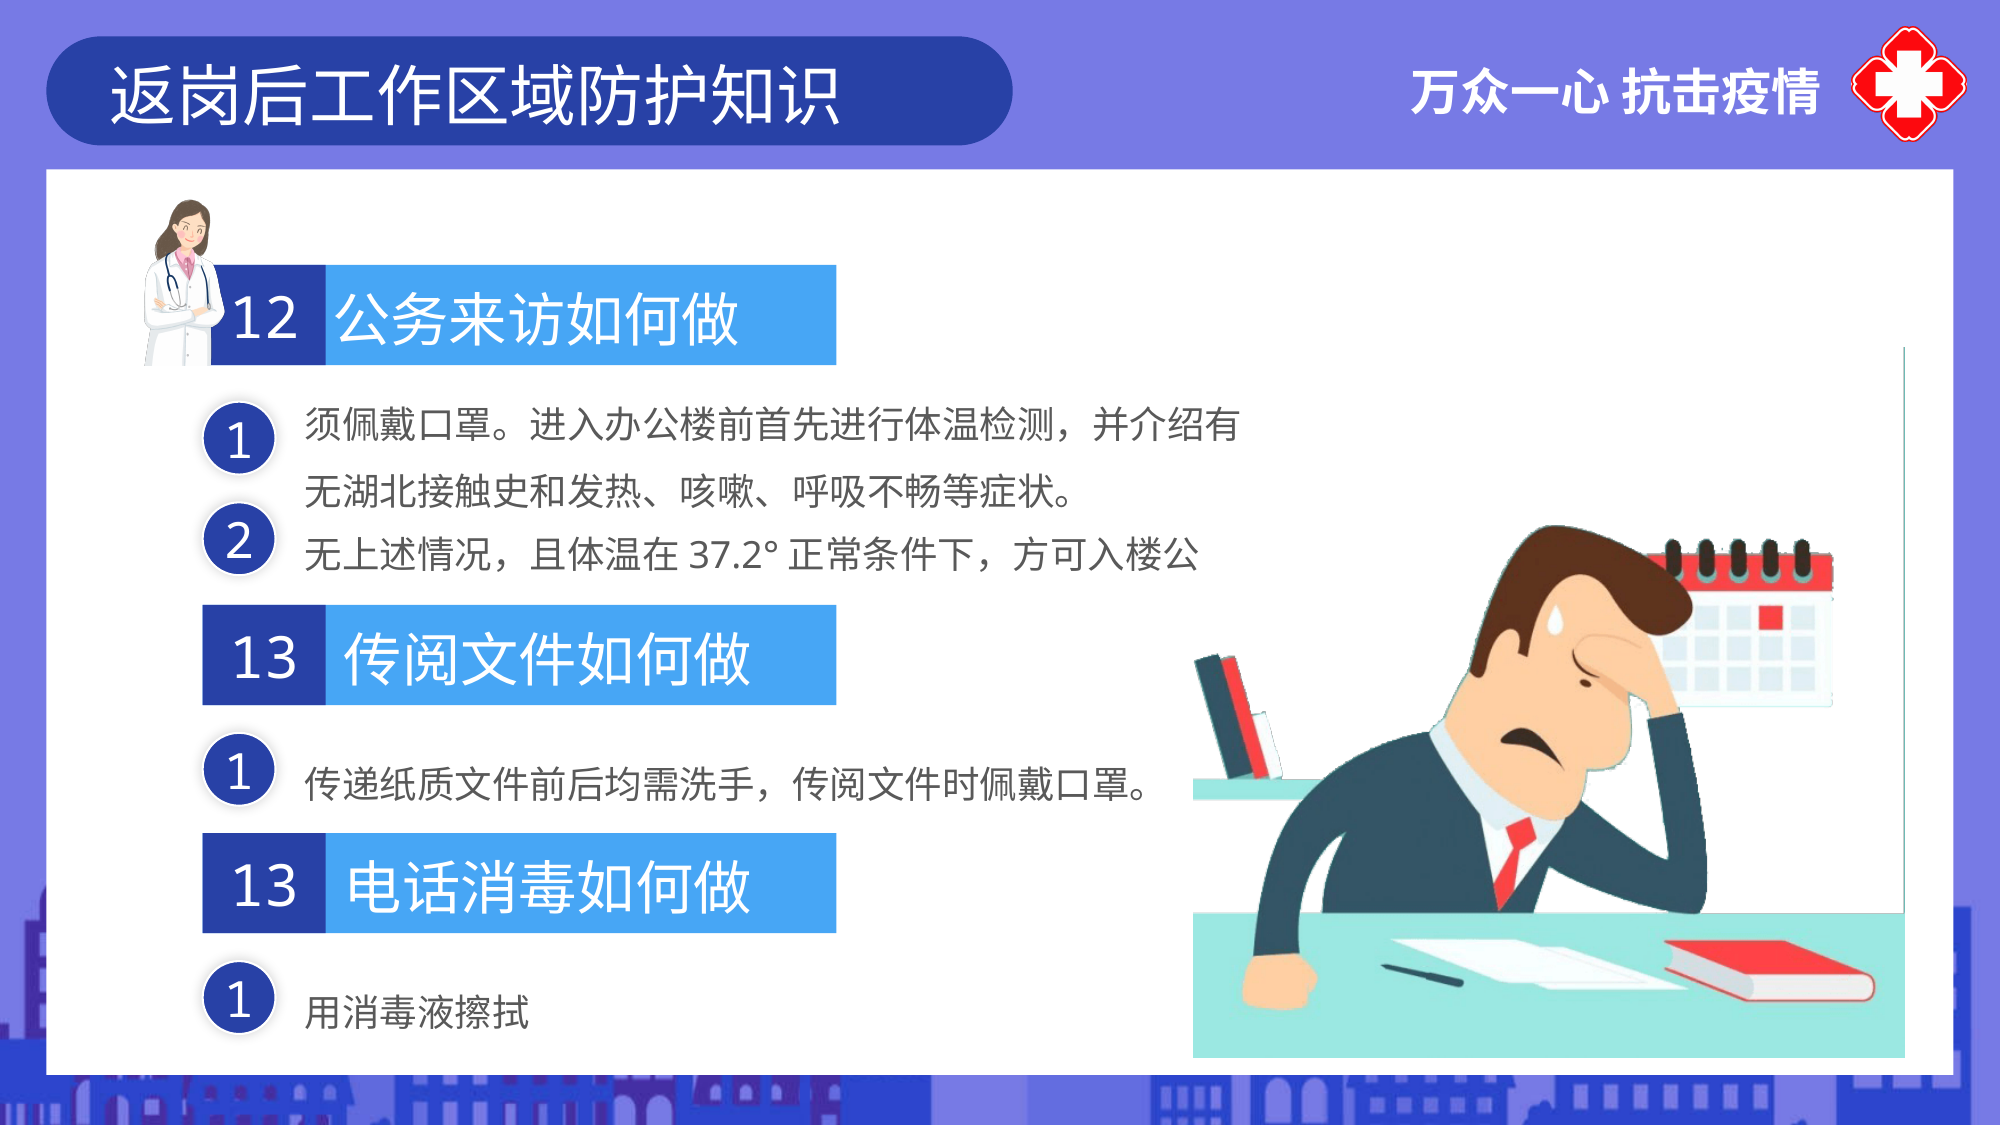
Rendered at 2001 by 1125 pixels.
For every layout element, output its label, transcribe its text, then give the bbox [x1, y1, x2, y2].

text_box 无上述情况，且体温在37.2°正常条件下，方可入楼公干。 [289, 501, 1193, 651]
text_box 12 [267, 264, 327, 366]
text_box 2 [202, 502, 276, 576]
text_box 1 [202, 961, 276, 1034]
text_box 返岗后工作区域防护知识 [94, 45, 965, 141]
text_box 用消毒液擦拭 [289, 959, 1193, 1042]
text_box [45, 35, 1014, 147]
picture [0, 0, 2000, 1125]
text_box 传阅文件如何做 [329, 615, 833, 701]
text_box 公务来访如何做 [317, 275, 822, 361]
text_box 须佩戴口罩。进入办公楼前首先进行体温检测，并介绍有无湖北接触史和发热、咳嗽、呼吸不畅等症状。 [289, 370, 1193, 501]
text_box [327, 832, 837, 934]
text_box 传递纸质文件前后均需洗手，传阅文件时佩戴口罩。 [289, 731, 1193, 814]
text_box 1 [202, 401, 276, 475]
text_box [327, 604, 837, 706]
text_box 1 [202, 732, 276, 806]
text_box 13 [202, 832, 327, 934]
text_box [327, 264, 837, 366]
text_box 13 [202, 604, 327, 706]
text_box 电话消毒如何做 [329, 844, 833, 929]
